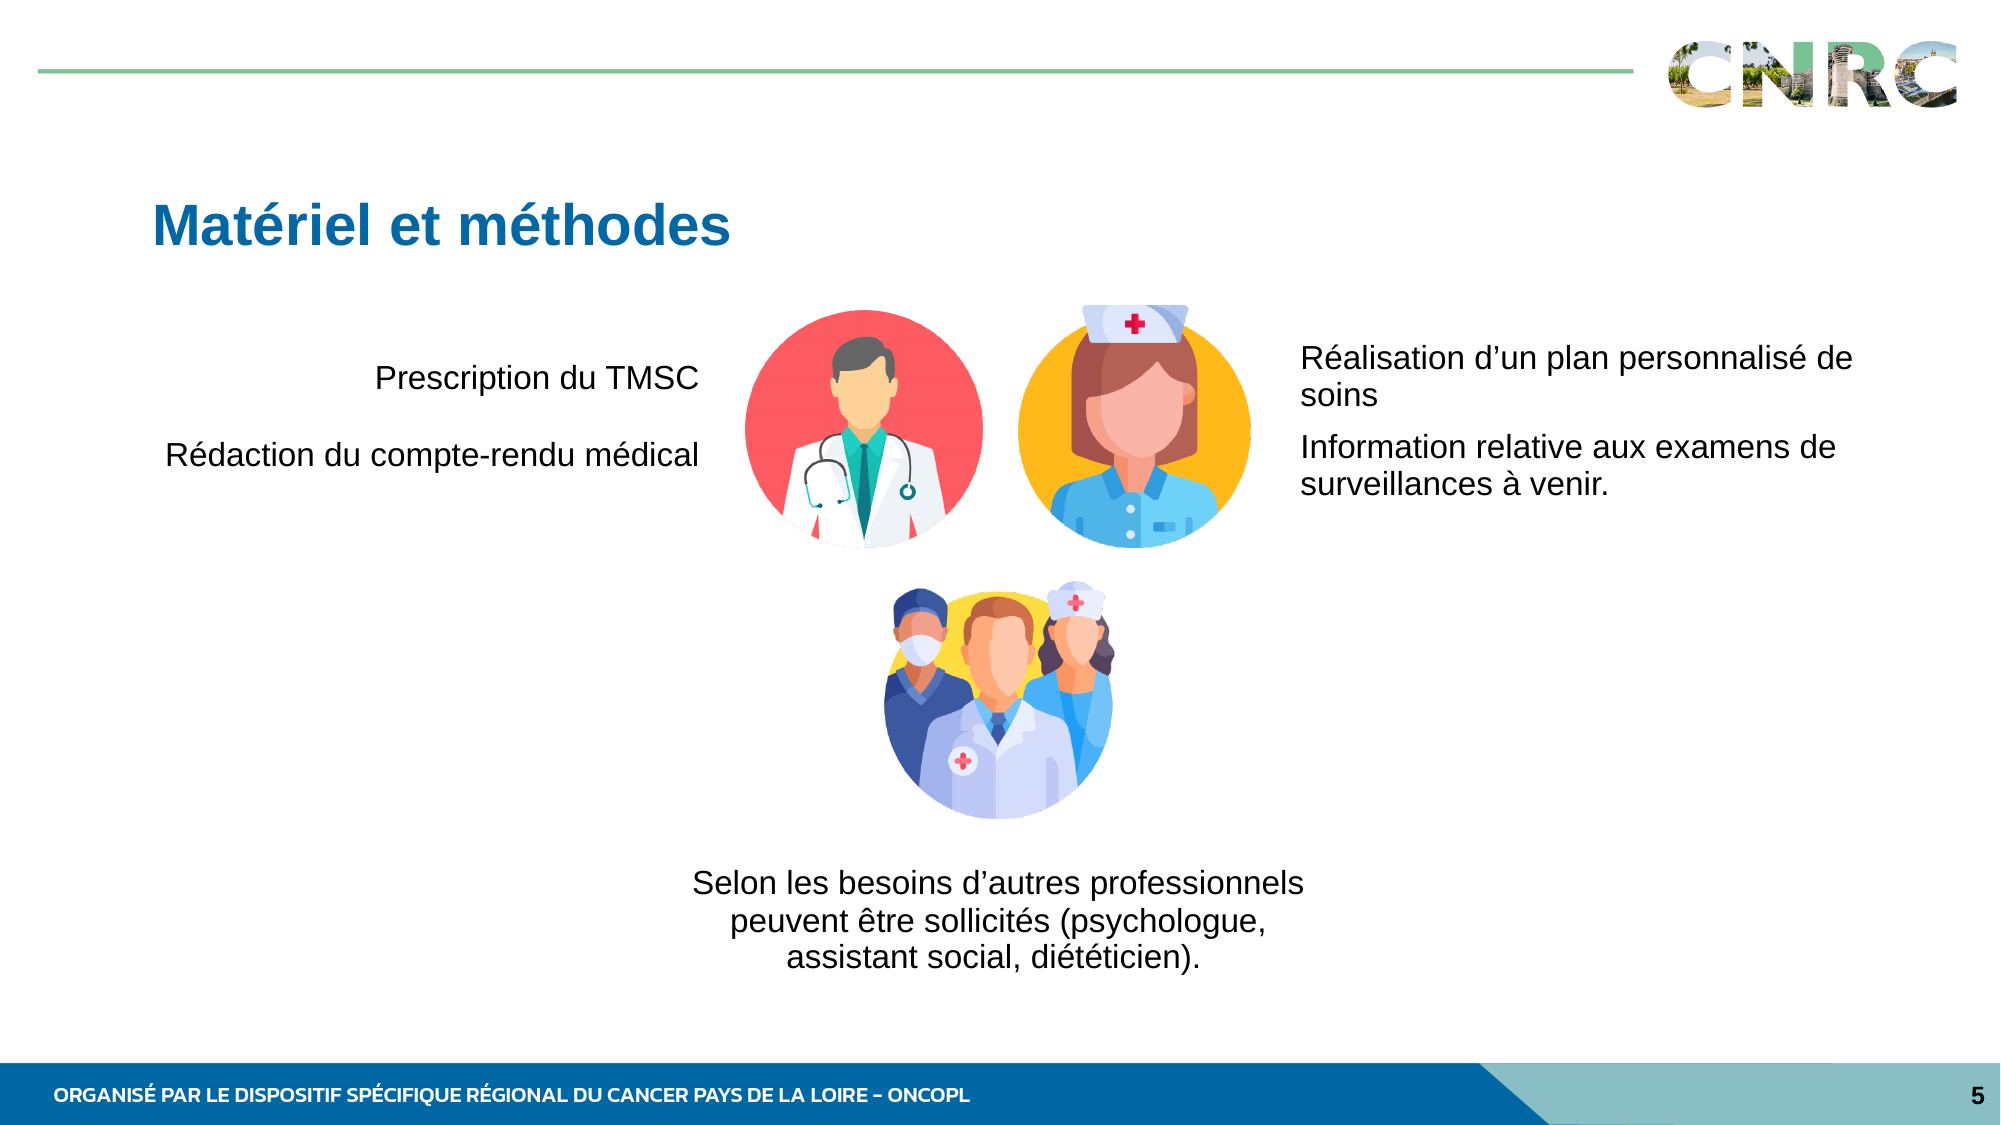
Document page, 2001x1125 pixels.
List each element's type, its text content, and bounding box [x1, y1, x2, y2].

title Matériel et méthodes [137, 139, 1863, 315]
table_cell Rédaction du compte-rendu médical [96, 429, 715, 505]
table_header Réalisation d’un plan personnalisé de soins [1285, 332, 1896, 421]
table_cell Information relative aux examens de surveillances à venir. [1285, 421, 1896, 510]
table_header Prescription du TMSC [96, 352, 715, 429]
text_box 5 [1549, 1065, 2000, 1125]
table_header Selon les besoins d’autres professionnels peuvent être sollicités (psychologue, assistant social, diététicien). [668, 857, 1330, 984]
picture [0, 0, 2001, 1125]
